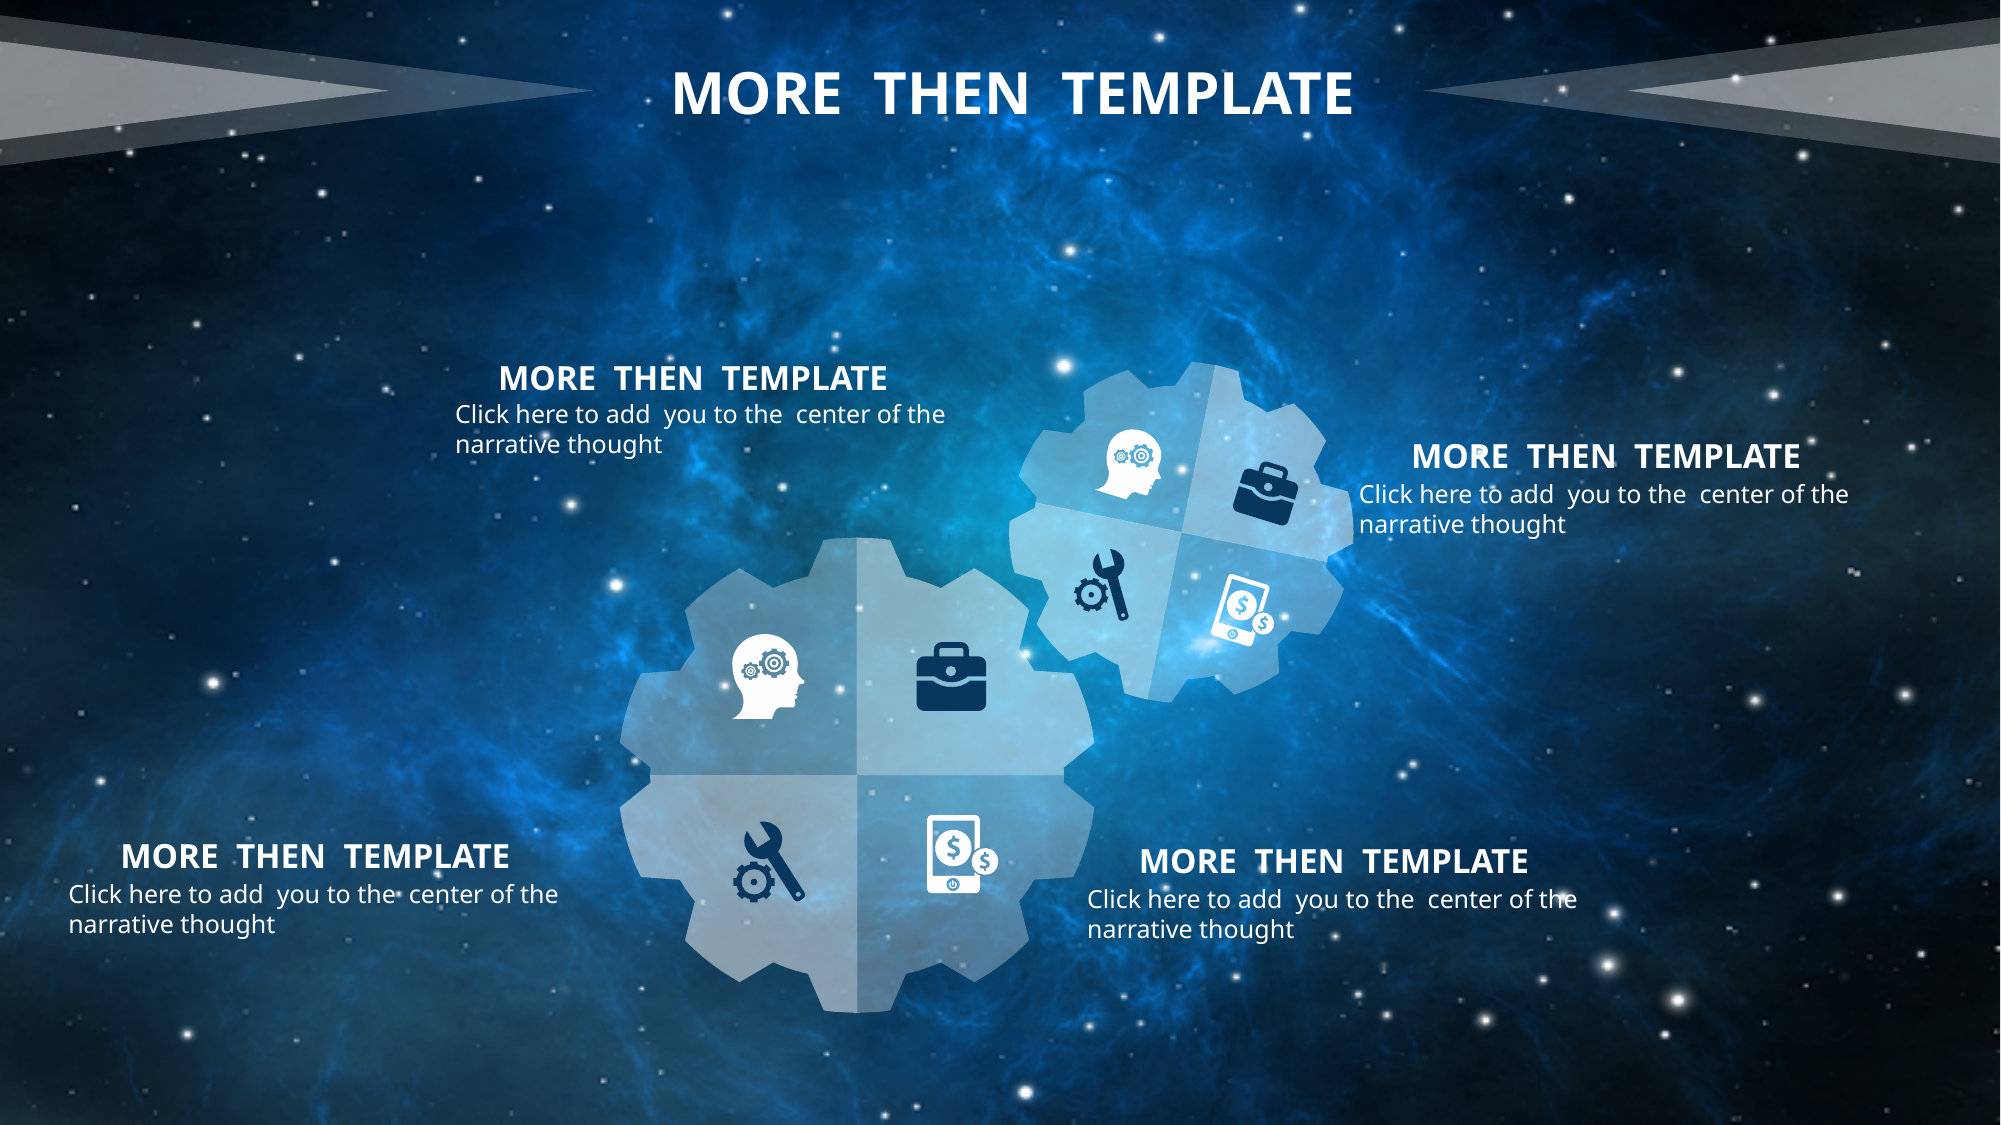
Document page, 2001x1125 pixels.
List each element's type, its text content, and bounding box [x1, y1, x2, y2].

text_box [1018, 362, 1216, 532]
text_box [1238, 462, 1297, 520]
text_box [1009, 502, 1182, 700]
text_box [731, 633, 809, 720]
text_box [856, 537, 1095, 775]
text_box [916, 641, 987, 712]
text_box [1217, 580, 1279, 645]
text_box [1103, 430, 1167, 501]
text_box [1422, 14, 2000, 167]
text_box MORE THEN TEMPLATE Click here to add you to the center of the narrative thought [1344, 411, 1878, 546]
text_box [1078, 548, 1139, 617]
text_box [619, 537, 856, 775]
text_box MORE THEN TEMPLATE Click here to add you to the center of the narrative thought [53, 811, 588, 947]
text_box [926, 814, 1000, 894]
text_box [1148, 532, 1344, 703]
text_box MORE THEN TEMPLATE Click here to add you to the center of the narrative thought [440, 341, 975, 466]
text_box MORE THEN TEMPLATE [626, 40, 1370, 136]
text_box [733, 820, 806, 903]
text_box MORE THEN TEMPLATE Click here to add you to the center of the narrative thought [1072, 815, 1607, 951]
text_box [619, 775, 856, 1013]
text_box [856, 775, 1095, 1013]
picture [0, 0, 2001, 1125]
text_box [0, 14, 594, 167]
text_box [1182, 365, 1349, 561]
